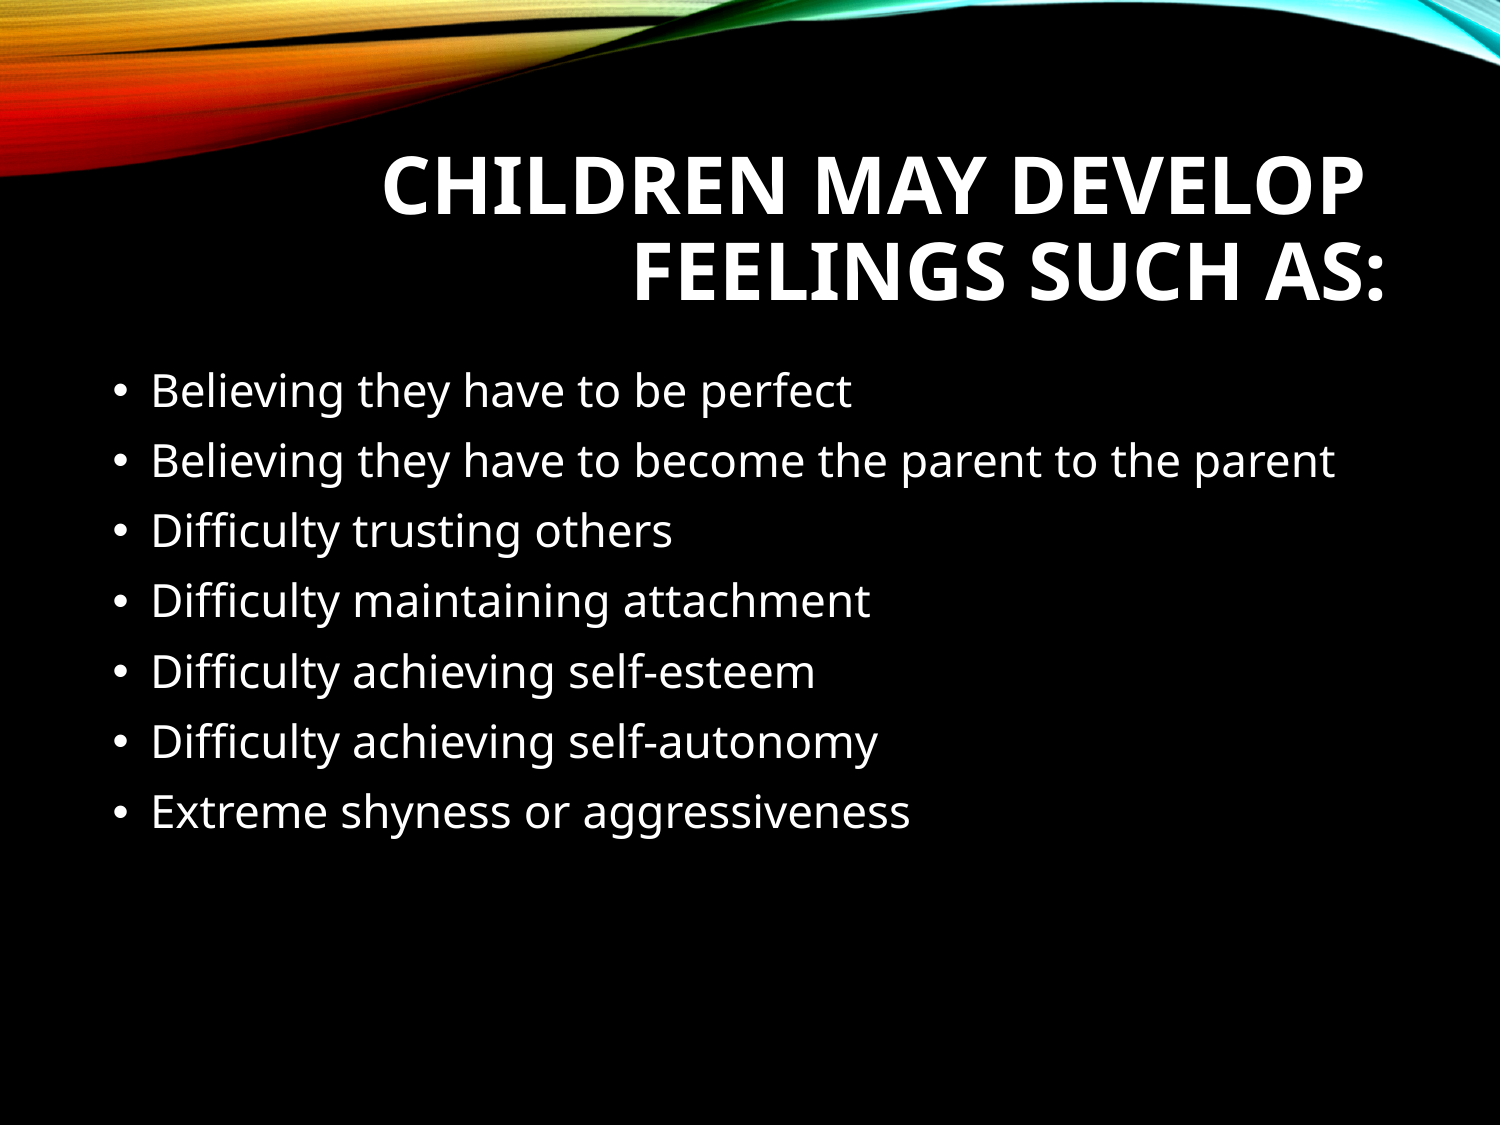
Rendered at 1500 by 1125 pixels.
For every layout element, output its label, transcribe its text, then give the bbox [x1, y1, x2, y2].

picture [0, 0, 1500, 178]
title Children may develop feelings such as: [356, 125, 1403, 338]
list Believing they have to be perfect Believing they have to become the parent to the parent Difficulty trusting others Difficulty maintaining attachment Difficulty achieving self-esteem Difficulty achieving self-autonomy Extreme shyness or aggressiveness [97, 360, 1403, 1028]
